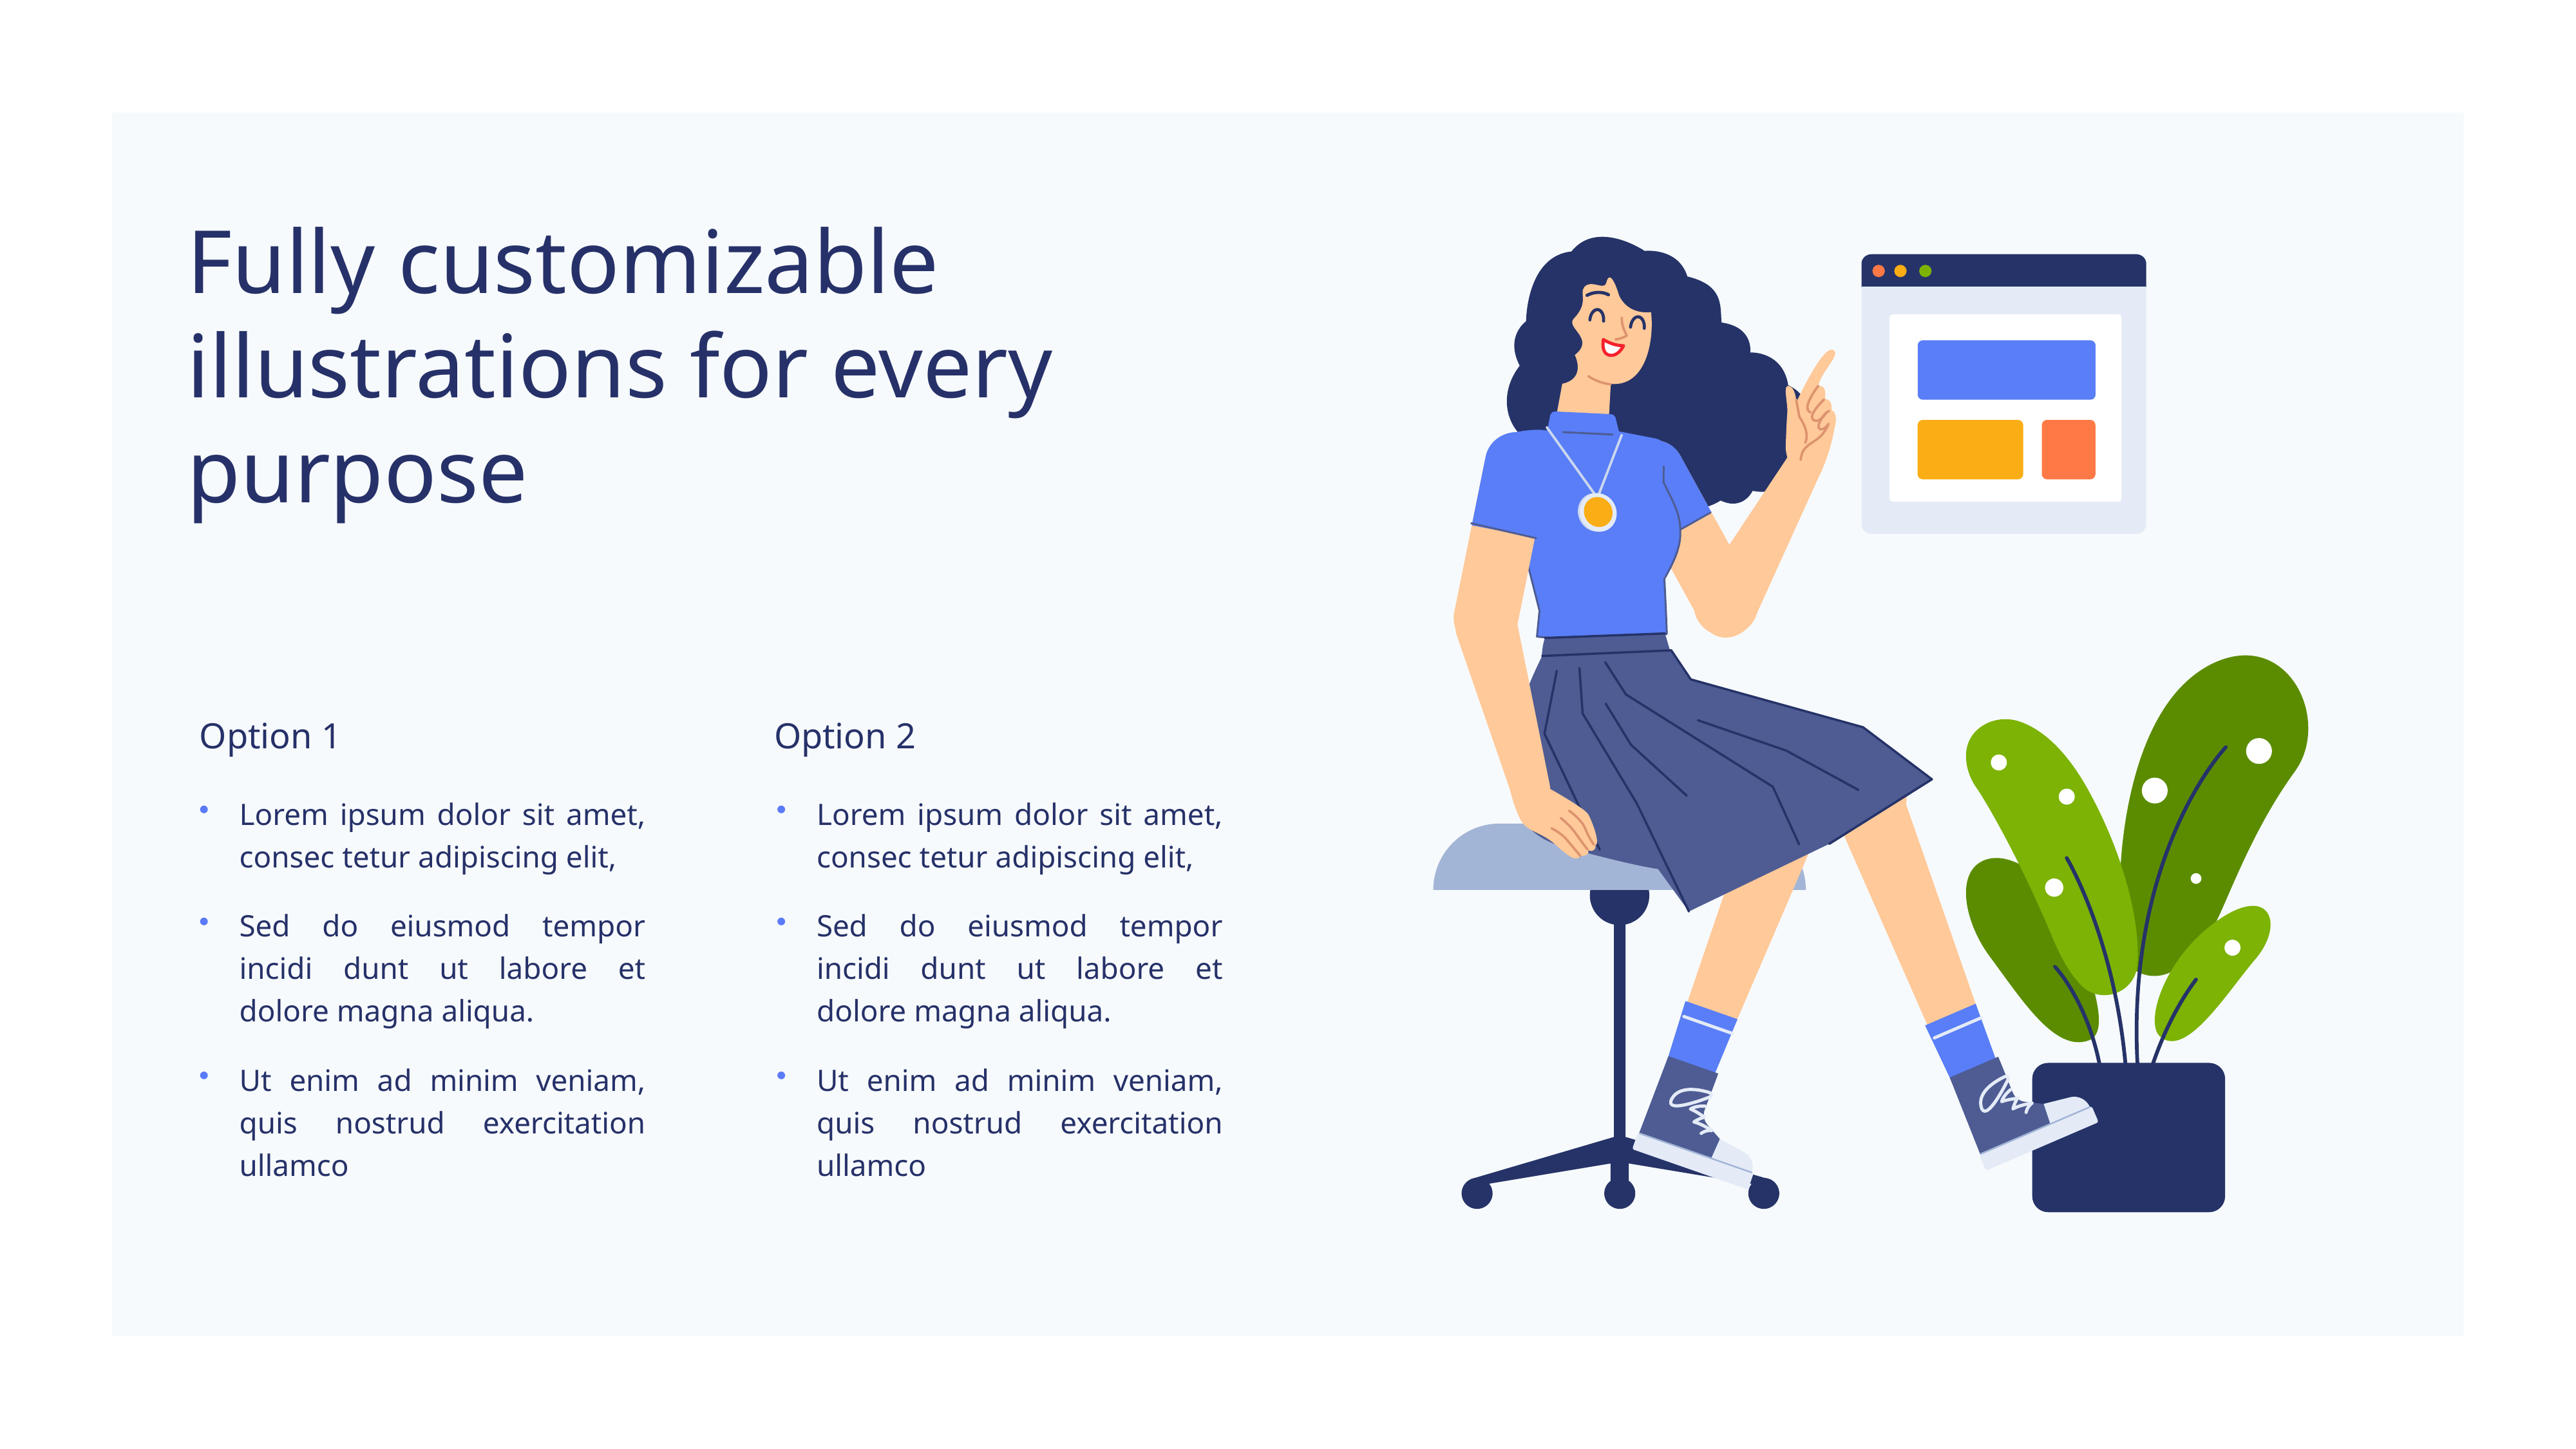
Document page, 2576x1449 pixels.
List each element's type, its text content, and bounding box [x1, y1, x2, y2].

text_box Lorem ipsum dolor sit amet, consec tetur adipiscing elit, Sed do eiusmod tempor incidi dunt ut labore et dolore magna aliqua. Ut enim ad minim veniam, quis nostrud exercitation ullamco [772, 784, 1228, 1187]
text_box [112, 112, 2464, 1336]
text_box Lorem ipsum dolor sit amet, consec tetur adipiscing elit, Sed do eiusmod tempor incidi dunt ut labore et dolore magna aliqua. Ut enim ad minim veniam, quis nostrud exercitation ullamco [194, 784, 650, 1187]
text_box Option 1 [190, 695, 748, 765]
text_box Option 2 [764, 695, 1061, 765]
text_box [1433, 236, 2309, 1213]
text_box Fully customizable illustrations for every purpose [182, 201, 1320, 525]
